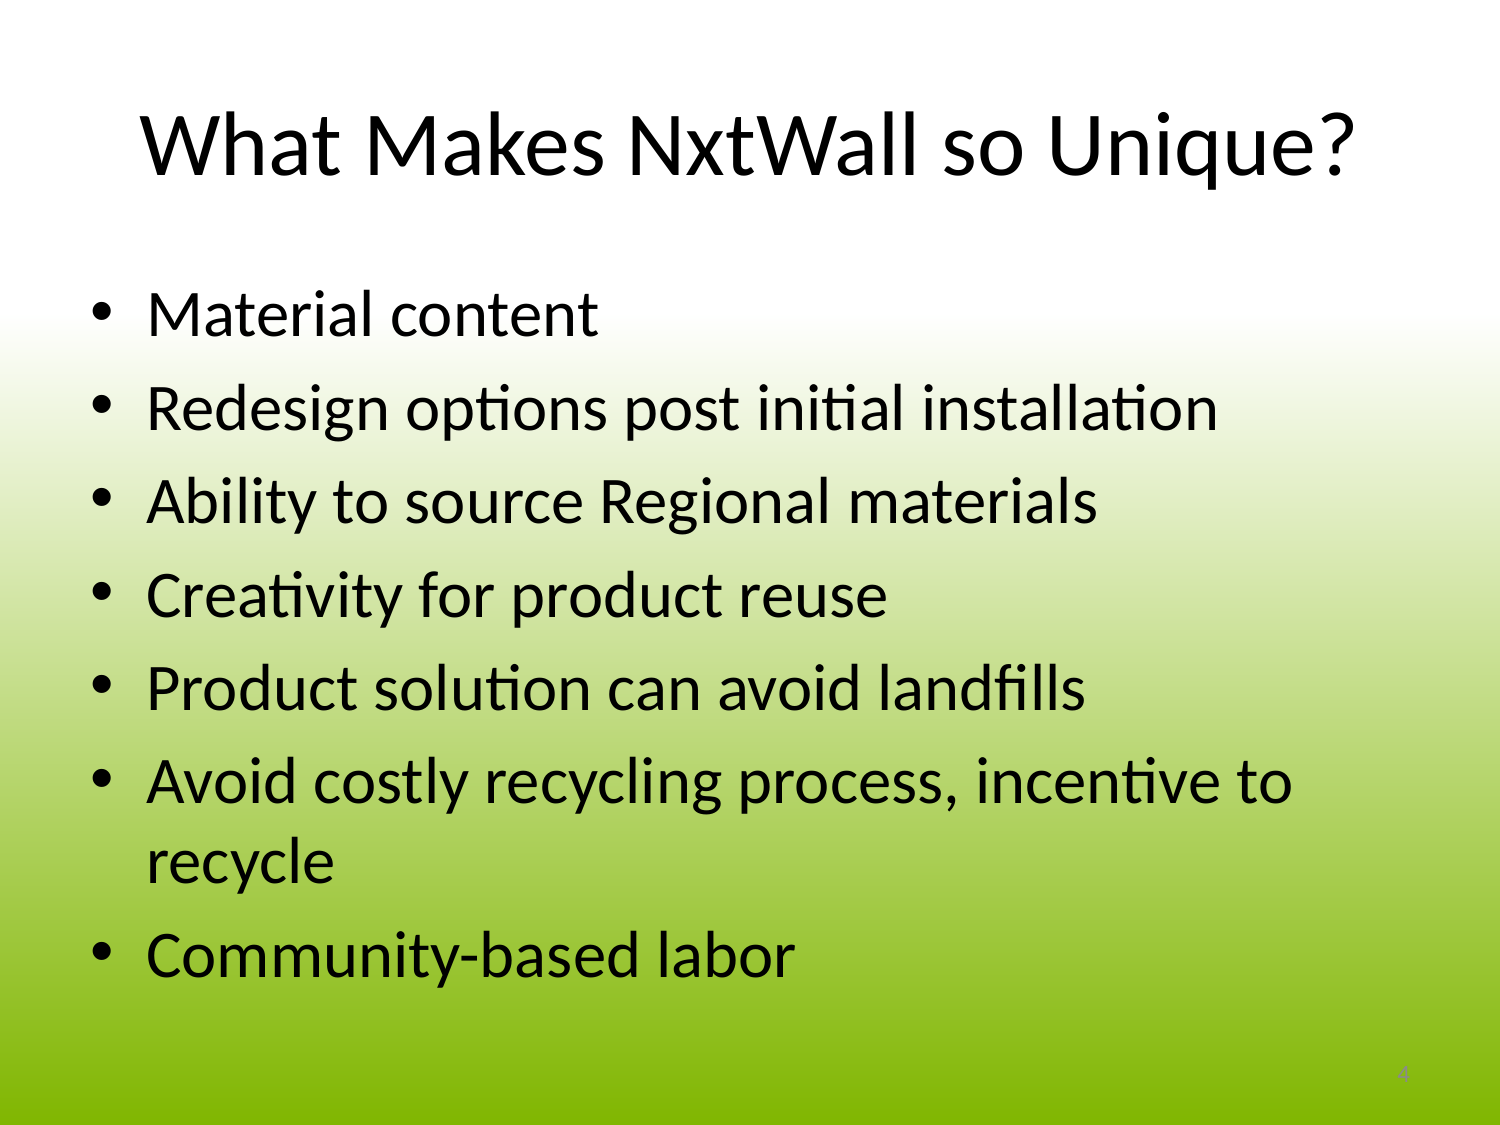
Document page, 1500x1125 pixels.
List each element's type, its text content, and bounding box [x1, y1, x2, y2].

title What Makes NxtWall so Unique? [75, 45, 1425, 233]
list Material content Redesign options post initial installation Ability to source Regional materials Creativity for product reuse Product solution can avoid landfills Avoid costly recycling process, incentive to recycle Community-based labor [75, 262, 1425, 1005]
slide_number 4 [1074, 1042, 1425, 1103]
